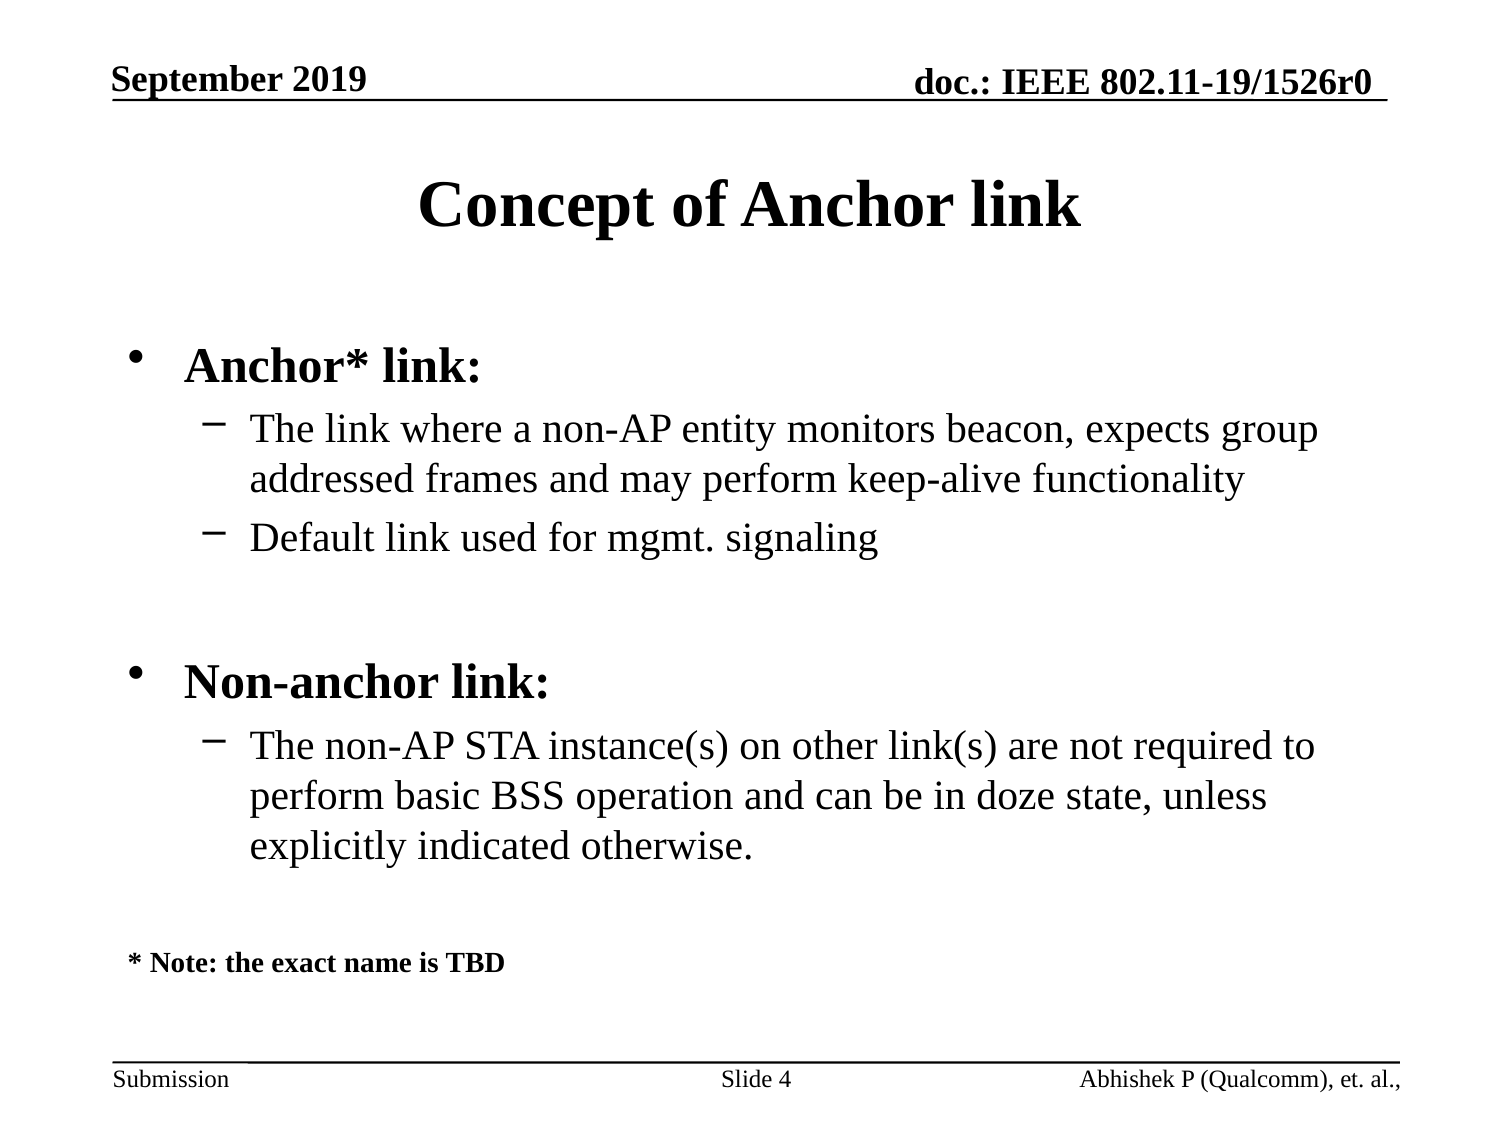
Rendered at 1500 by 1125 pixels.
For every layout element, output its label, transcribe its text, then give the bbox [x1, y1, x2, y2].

footer Abhishek P (Qualcomm), et. al., [949, 1061, 1402, 1093]
title Concept of Anchor link [112, 112, 1388, 288]
list Anchor* link: The link where a non-AP entity monitors beacon, expects group addressed frames and may perform keep-alive functionality Default link used for mgmt. signaling Non-anchor link: The non-AP STA instance(s) on other link(s) are not required to perform basic BSS operation and can be in doze state, unless explicitly indicated otherwise. * Note: the exact name is TBD [112, 324, 1402, 1042]
slide_number Slide 4 [712, 1061, 801, 1093]
